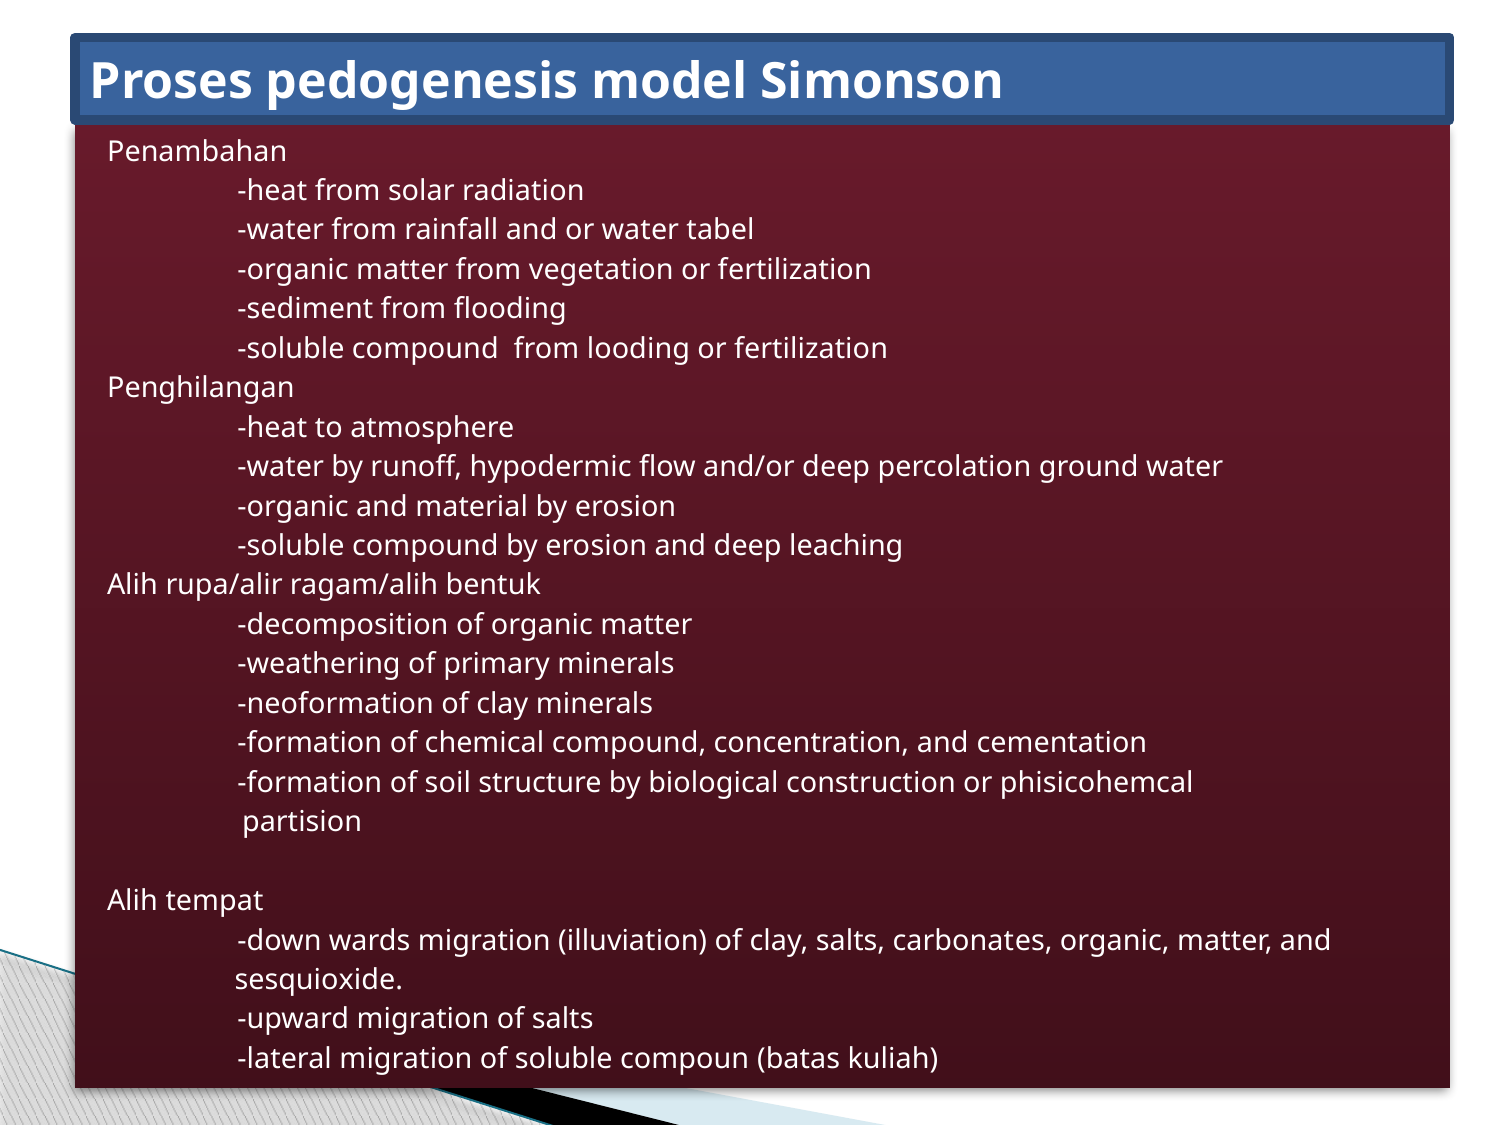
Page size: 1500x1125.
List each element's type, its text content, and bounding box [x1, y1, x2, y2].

list Penambahan -heat from solar radiation -water from rainfall and or water tabel -organic matter from vegetation or fertilization -sediment from flooding -soluble compound from looding or fertilization Penghilangan -heat to atmosphere -water by runoff, hypodermic flow and/or deep percolation ground water -organic and material by erosion -soluble compound by erosion and deep leaching Alih rupa/alir ragam/alih bentuk -decomposition of organic matter -weathering of primary minerals -neoformation of clay minerals -formation of chemical compound, concentration, and cementation -formation of soil structure by biological construction or phisicohemcal partision Alih tempat -down wards migration (illuviation) of clay, salts, carbonates, organic, matter, and sesquioxide. -upward migration of salts -lateral migration of soluble compoun (batas kuliah) [75, 125, 1450, 1088]
title Proses pedogenesis model Simonson [70, 33, 1454, 125]
